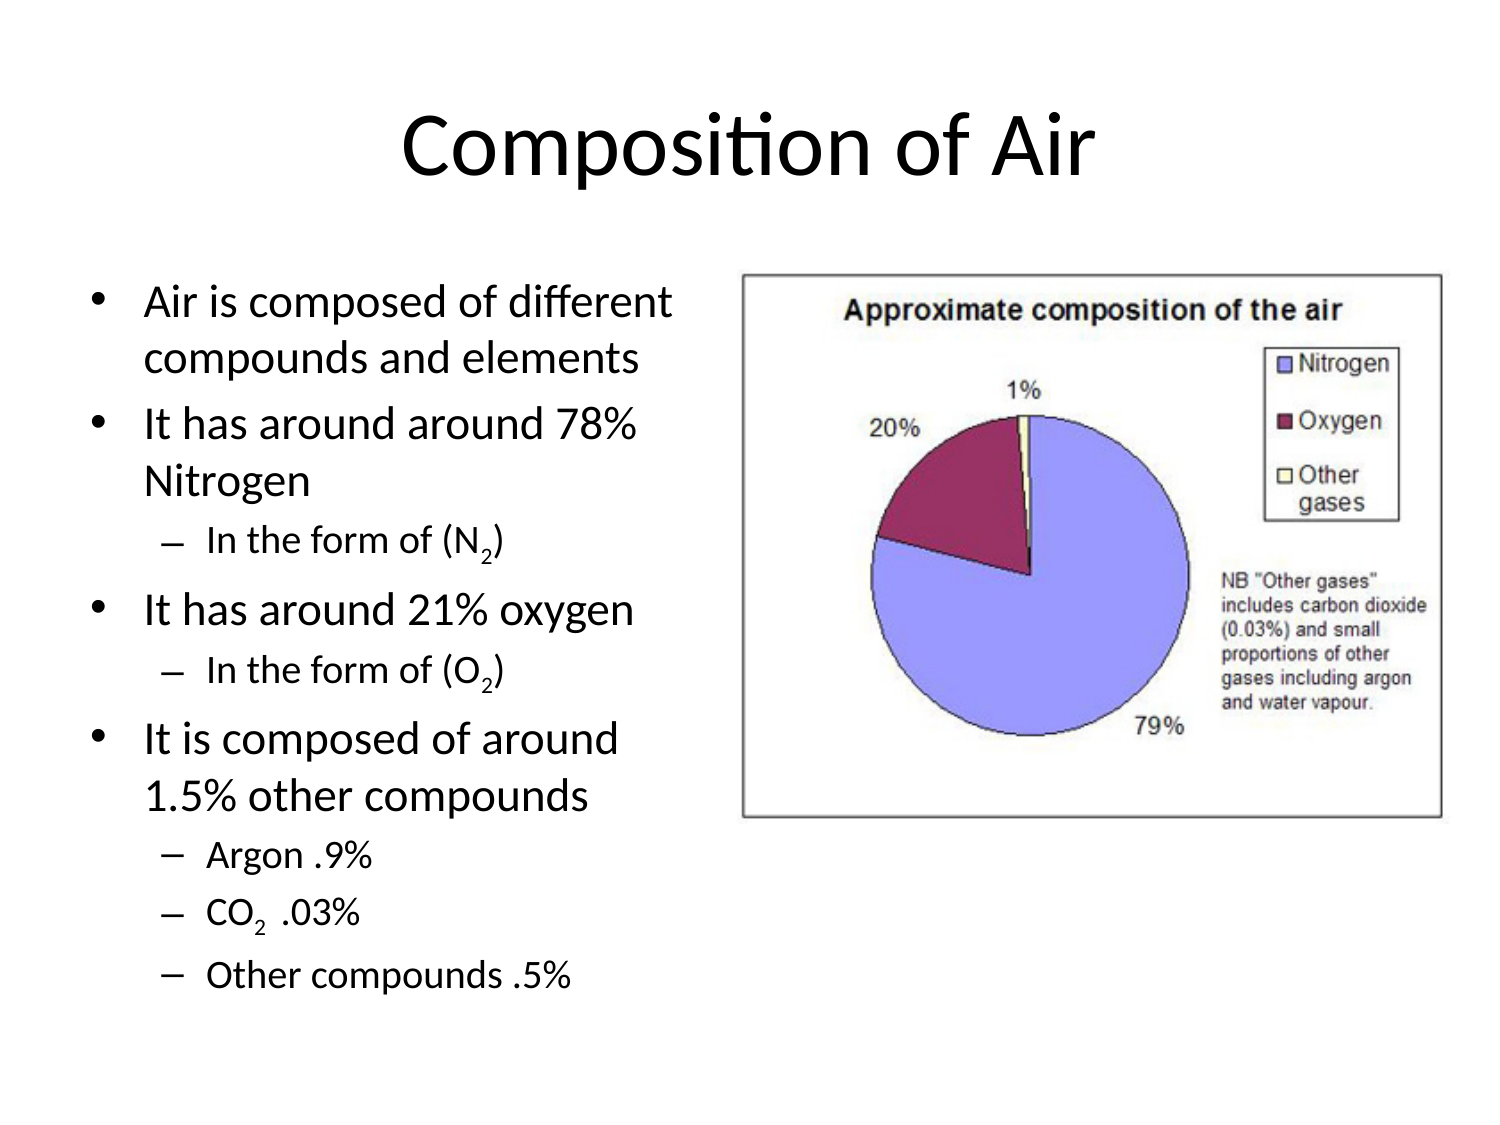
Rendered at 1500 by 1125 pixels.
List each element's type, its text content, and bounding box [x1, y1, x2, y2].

title Composition of Air [75, 45, 1425, 233]
picture [737, 269, 1451, 824]
list Air is composed of different compounds and elements It has around around 78% Nitrogen In the form of (N2) It has around 21% oxygen In the form of (O2) It is composed of around 1.5% other compounds Argon .9% CO2 .03% Other compounds .5% [75, 262, 738, 1005]
